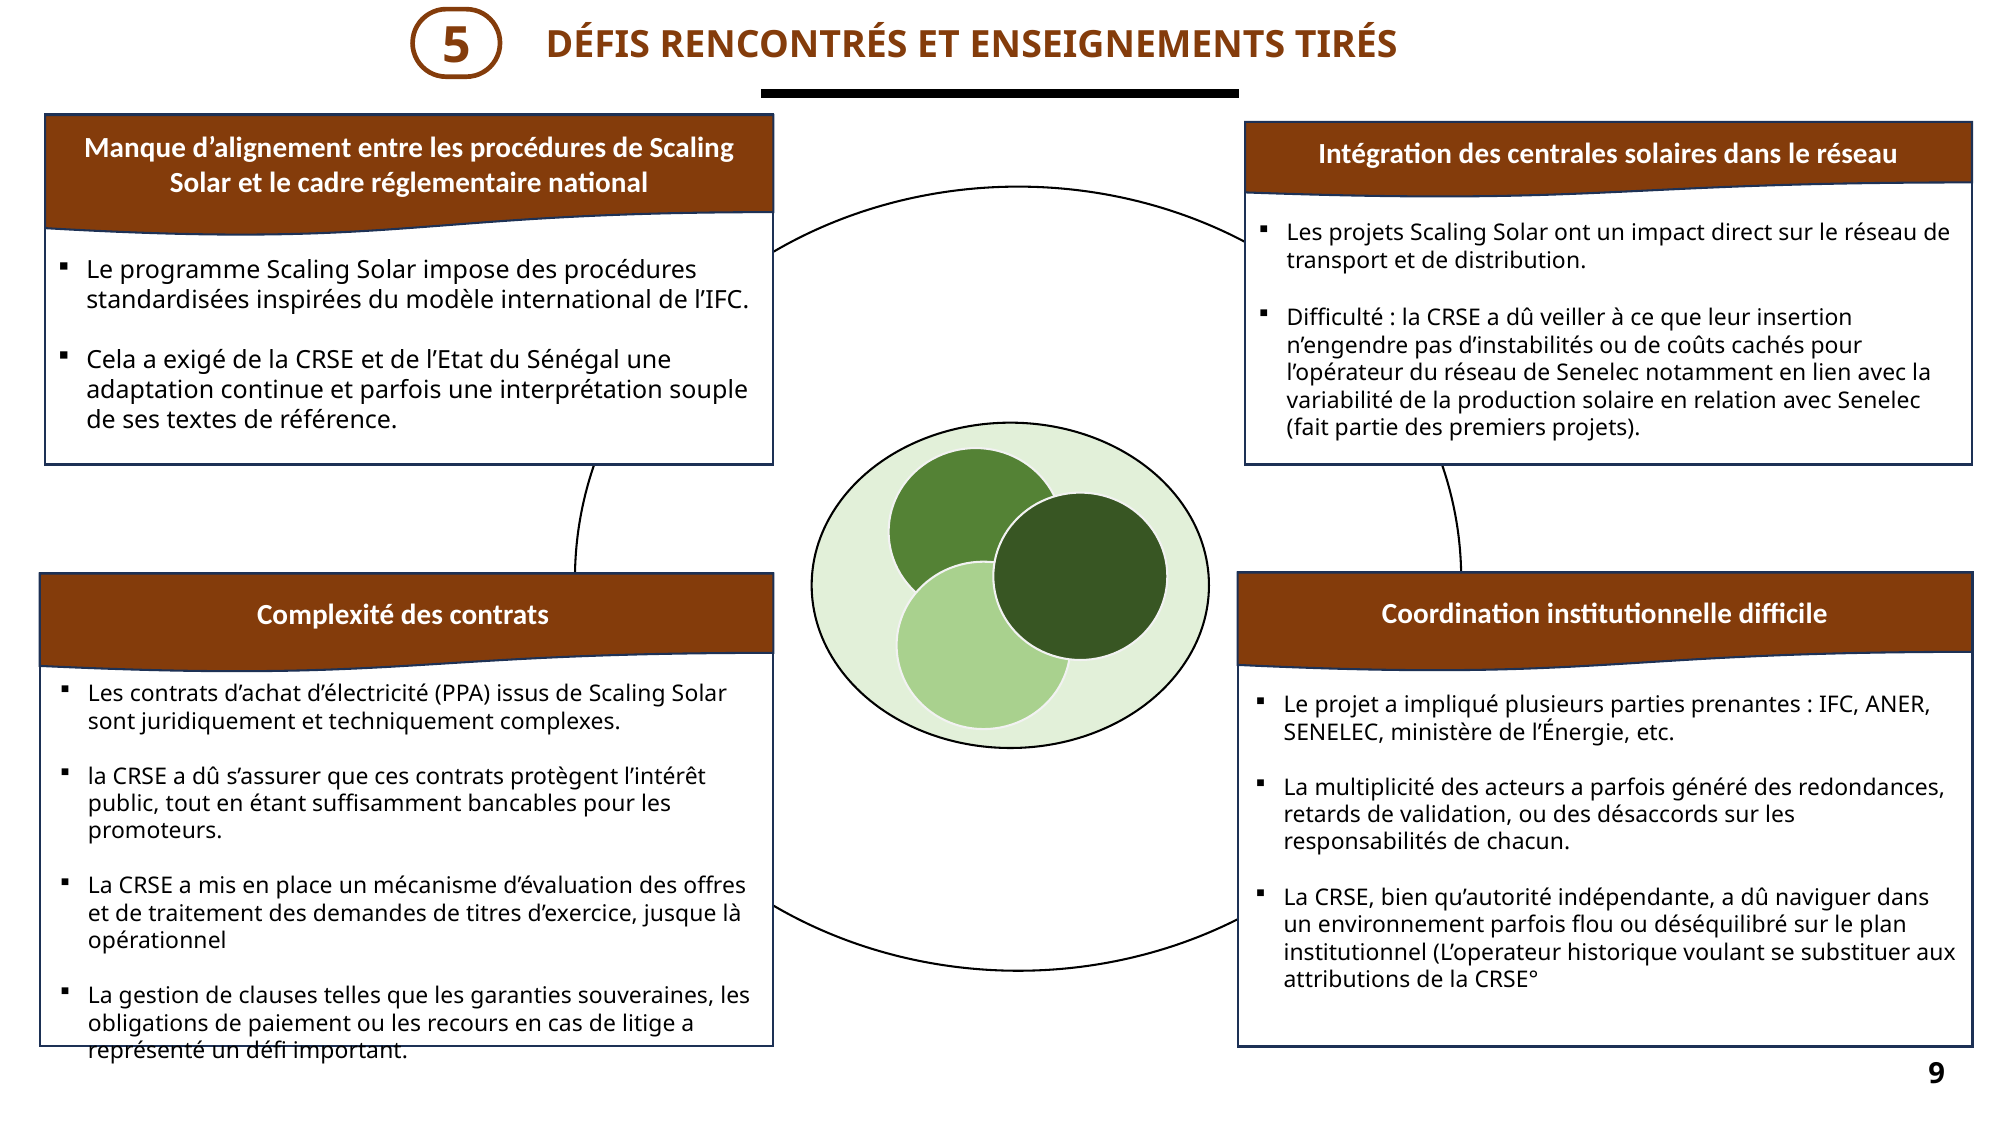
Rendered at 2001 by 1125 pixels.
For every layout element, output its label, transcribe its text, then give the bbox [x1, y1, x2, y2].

text_box [573, 185, 1463, 972]
text_box [810, 421, 1211, 750]
text_box [44, 214, 774, 246]
text_box [1244, 448, 1973, 466]
text_box 9 [1913, 1048, 1960, 1097]
text_box [346, 654, 774, 671]
text_box Le projet a impliqué plusieurs parties prenantes : IFC, ANER, SENELEC, ministère de l’Énergie, etc. La multiplicité des acteurs a parfois généré des redondances, retards de validation, ou des désaccords sur les responsabilités de chacun. La CRSE, bien qu’autorité indépendante, a dû naviguer dans un environnement parfois flou ou déséquilibré sur le plan institutionnel (L’operateur historique voulant se substituer aux attributions de la CRSE° [1240, 682, 1976, 1000]
text_box Les projets Scaling Solar ont un impact direct sur le réseau de transport et de distribution. Difficulté : la CRSE a dû veiller à ce que leur insertion n’engendre pas d’instabilités ou de coûts cachés pour l’opérateur du réseau de Senelec notamment en lien avec la variabilité de la production solaire en relation avec Senelec (fait partie des premiers projets). [1243, 210, 1973, 448]
text_box 5 [412, 9, 501, 77]
text_box [895, 560, 1071, 731]
text_box [1244, 184, 1973, 210]
text_box Les contrats d’achat d’électricité (PPA) issus de Scaling Solar sont juridiquement et techniquement complexes. la CRSE a dû s’assurer que ces contrats protègent l’intérêt public, tout en étant suffisamment bancables pour les promoteurs. La CRSE a mis en place un mécanisme d’évaluation des offres et de traitement des demandes de titres d’exercice, jusque là opérationnel La gestion de clauses telles que les garanties souveraines, les obligations de paiement ou les recours en cas de litige a représenté un défi important. [45, 671, 787, 1071]
text_box [992, 491, 1169, 662]
text_box [887, 447, 1055, 593]
text_box Intégration des centrales solaires dans le réseau [1244, 120, 1974, 198]
text_box Coordination institutionnelle difficile [1236, 571, 1974, 672]
text_box Complexité des contrats [38, 572, 775, 671]
text_box Le programme Scaling Solar impose des procédures standardisées inspirées du modèle international de l’IFC. Cela a exigé de la CRSE et de l’Etat du Sénégal une adaptation continue et parfois une interprétation souple de ses textes de référence. [43, 246, 777, 442]
text_box [1237, 653, 1974, 1048]
text_box DÉFIS RENCONTRÉS ET ENSEIGNEMENTS TIRÉS [530, 0, 2000, 155]
text_box [44, 442, 774, 466]
text_box [39, 667, 115, 1047]
text_box Manque d’alignement entre les procédures de Scaling Solar et le cadre réglementaire national [44, 113, 775, 236]
